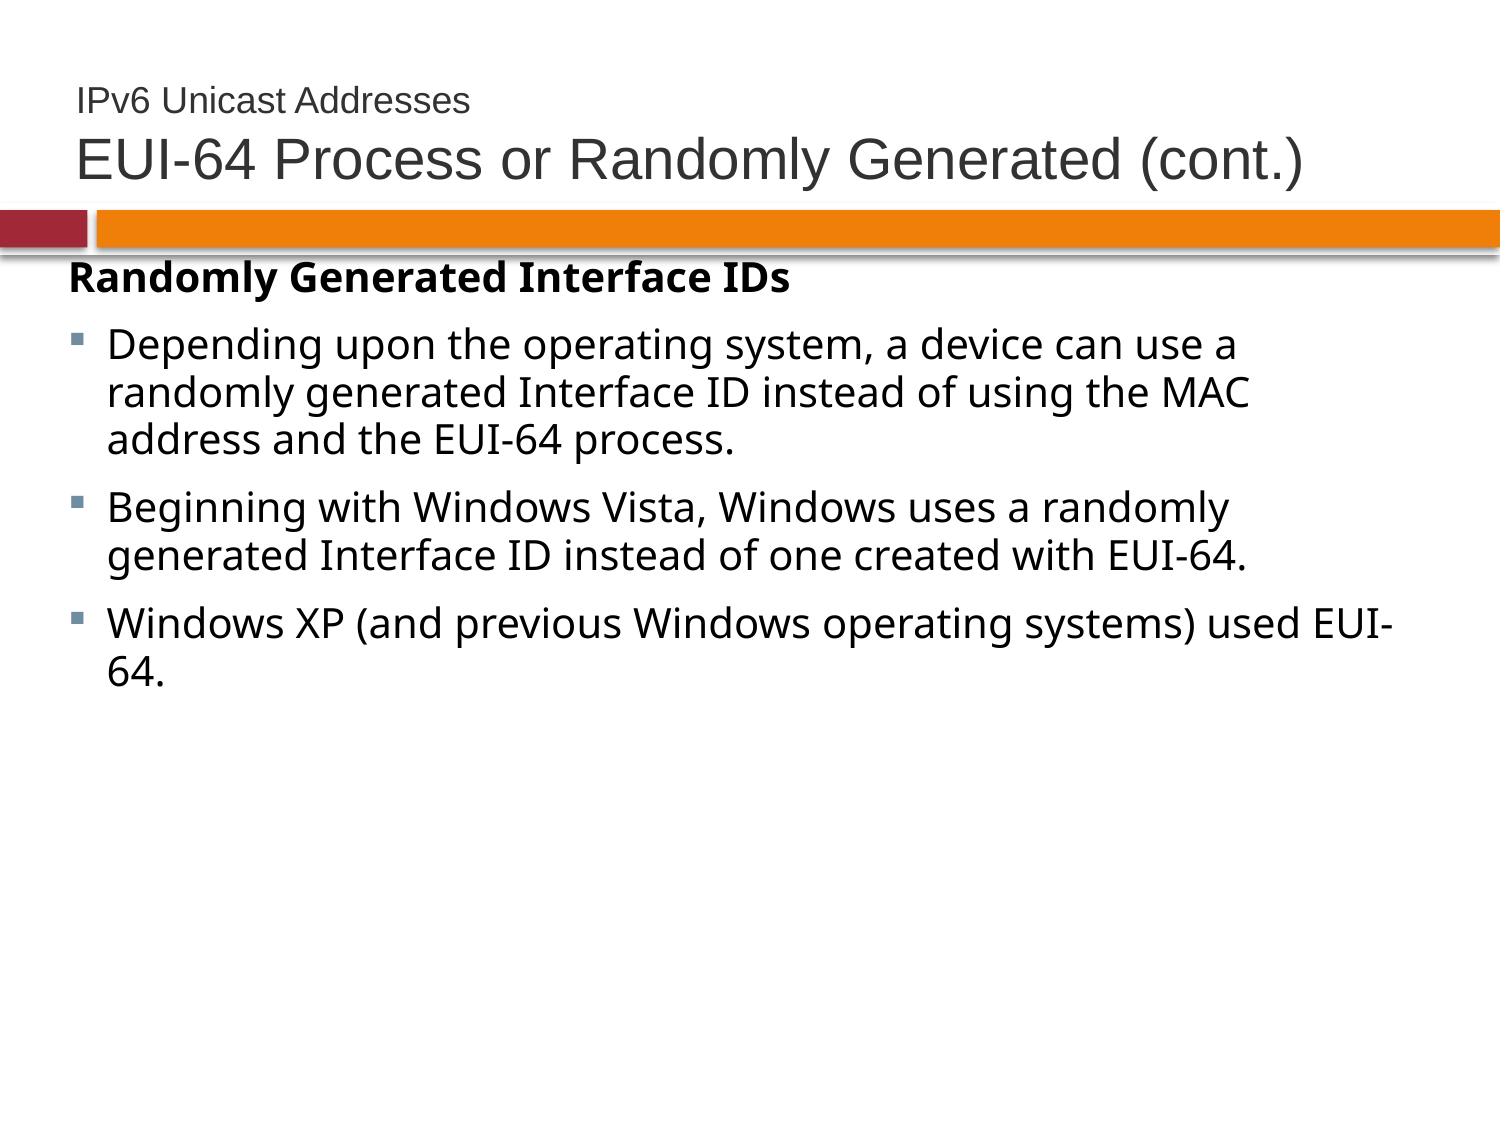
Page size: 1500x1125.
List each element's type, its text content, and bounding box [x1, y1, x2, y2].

title IPv6 Unicast Addresses EUI-64 Process or Randomly Generated (cont.) [61, 64, 1500, 203]
text_box Randomly Generated Interface IDs Depending upon the operating system, a device can use a randomly generated Interface ID instead of using the MAC address and the EUI-64 process. Beginning with Windows Vista, Windows uses a randomly generated Interface ID instead of one created with EUI-64. Windows XP (and previous Windows operating systems) used EUI-64. [53, 243, 1431, 704]
